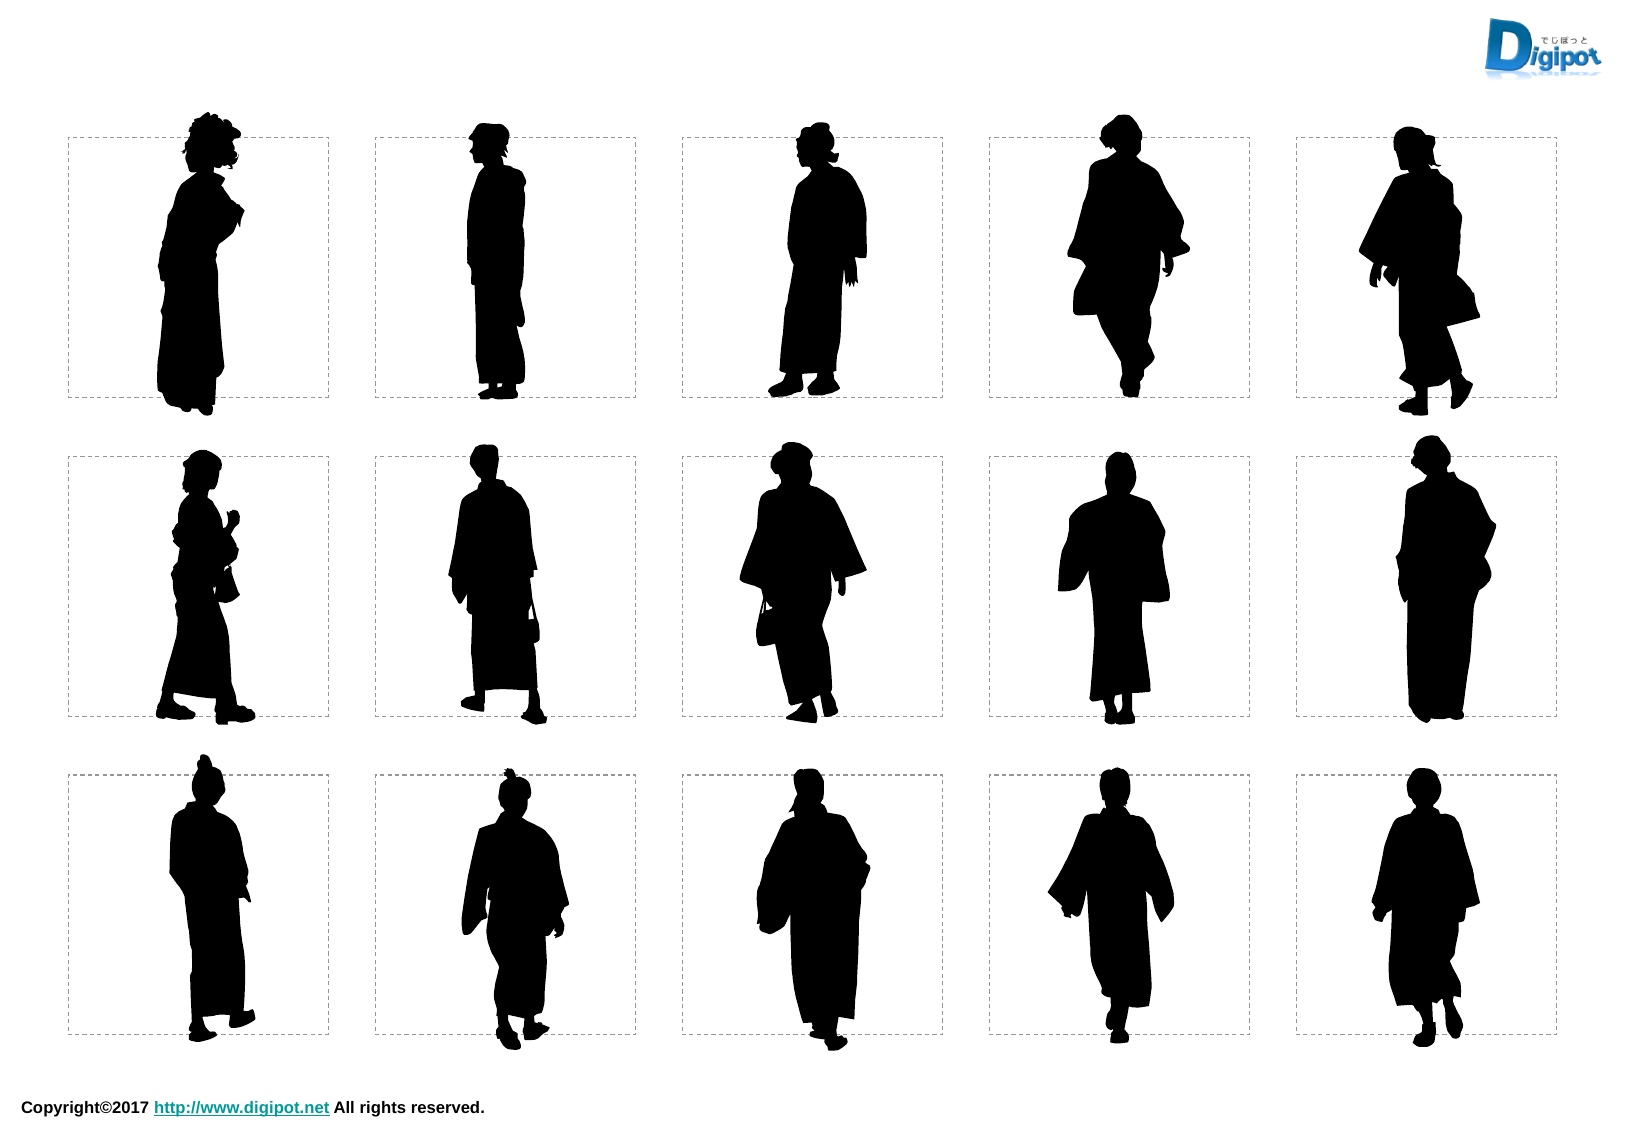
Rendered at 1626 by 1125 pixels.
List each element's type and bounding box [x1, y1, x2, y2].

text_box [1358, 126, 1481, 416]
text_box [1047, 767, 1175, 1044]
text_box [467, 123, 527, 400]
text_box [1067, 114, 1190, 398]
text_box [448, 444, 547, 725]
text_box [157, 112, 245, 416]
text_box [768, 122, 867, 398]
text_box [169, 754, 256, 1042]
text_box [155, 449, 256, 725]
text_box [461, 768, 570, 1050]
text_box [1057, 451, 1170, 725]
text_box [1395, 435, 1497, 723]
text_box [739, 442, 867, 724]
text_box [756, 768, 871, 1051]
picture [1485, 18, 1602, 82]
text_box [1371, 768, 1481, 1047]
